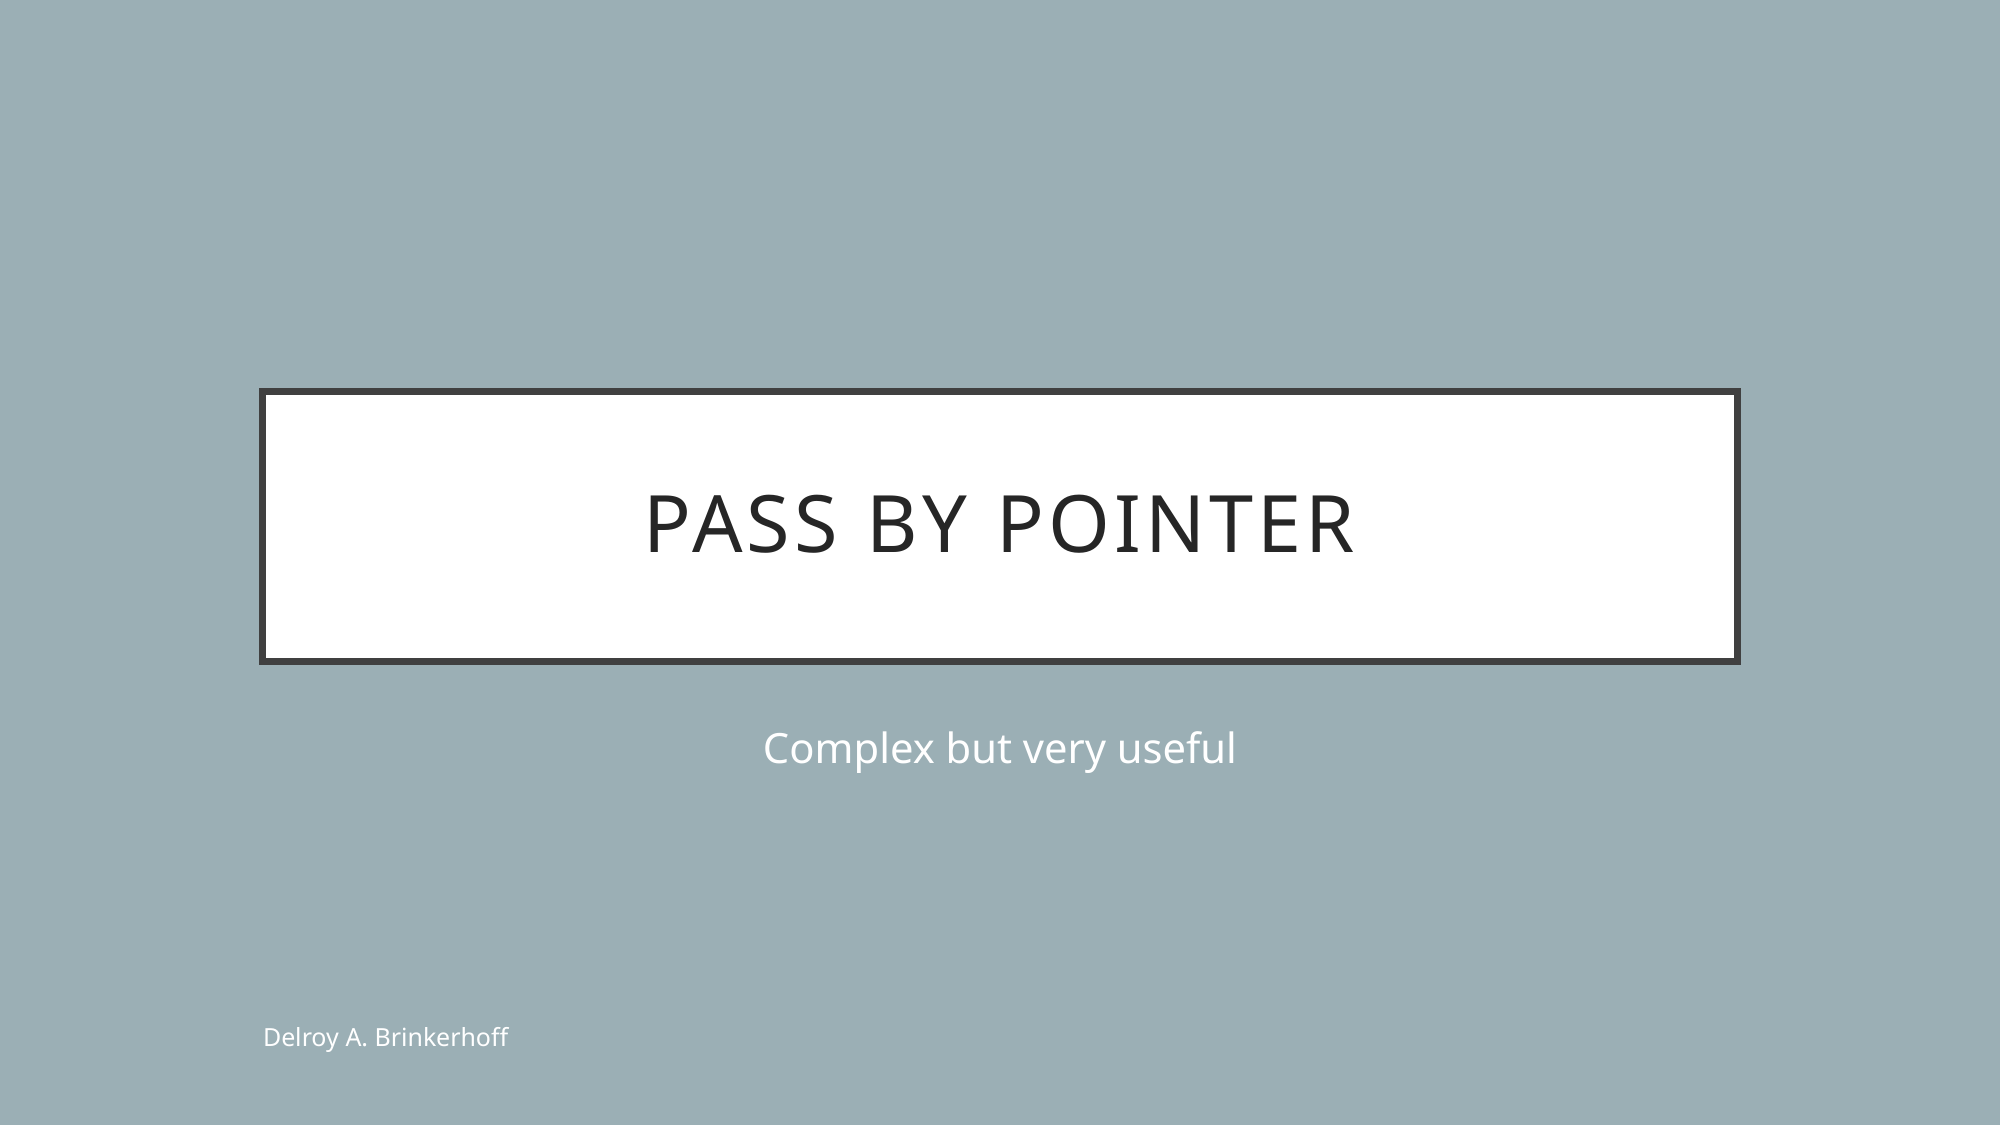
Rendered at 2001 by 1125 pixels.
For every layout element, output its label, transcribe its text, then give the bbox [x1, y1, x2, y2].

text_box Delroy A. Brinkerhoff [248, 1013, 524, 1059]
title Pass By Pointer [259, 388, 1741, 665]
subtitle Complex but very useful [442, 713, 1558, 918]
